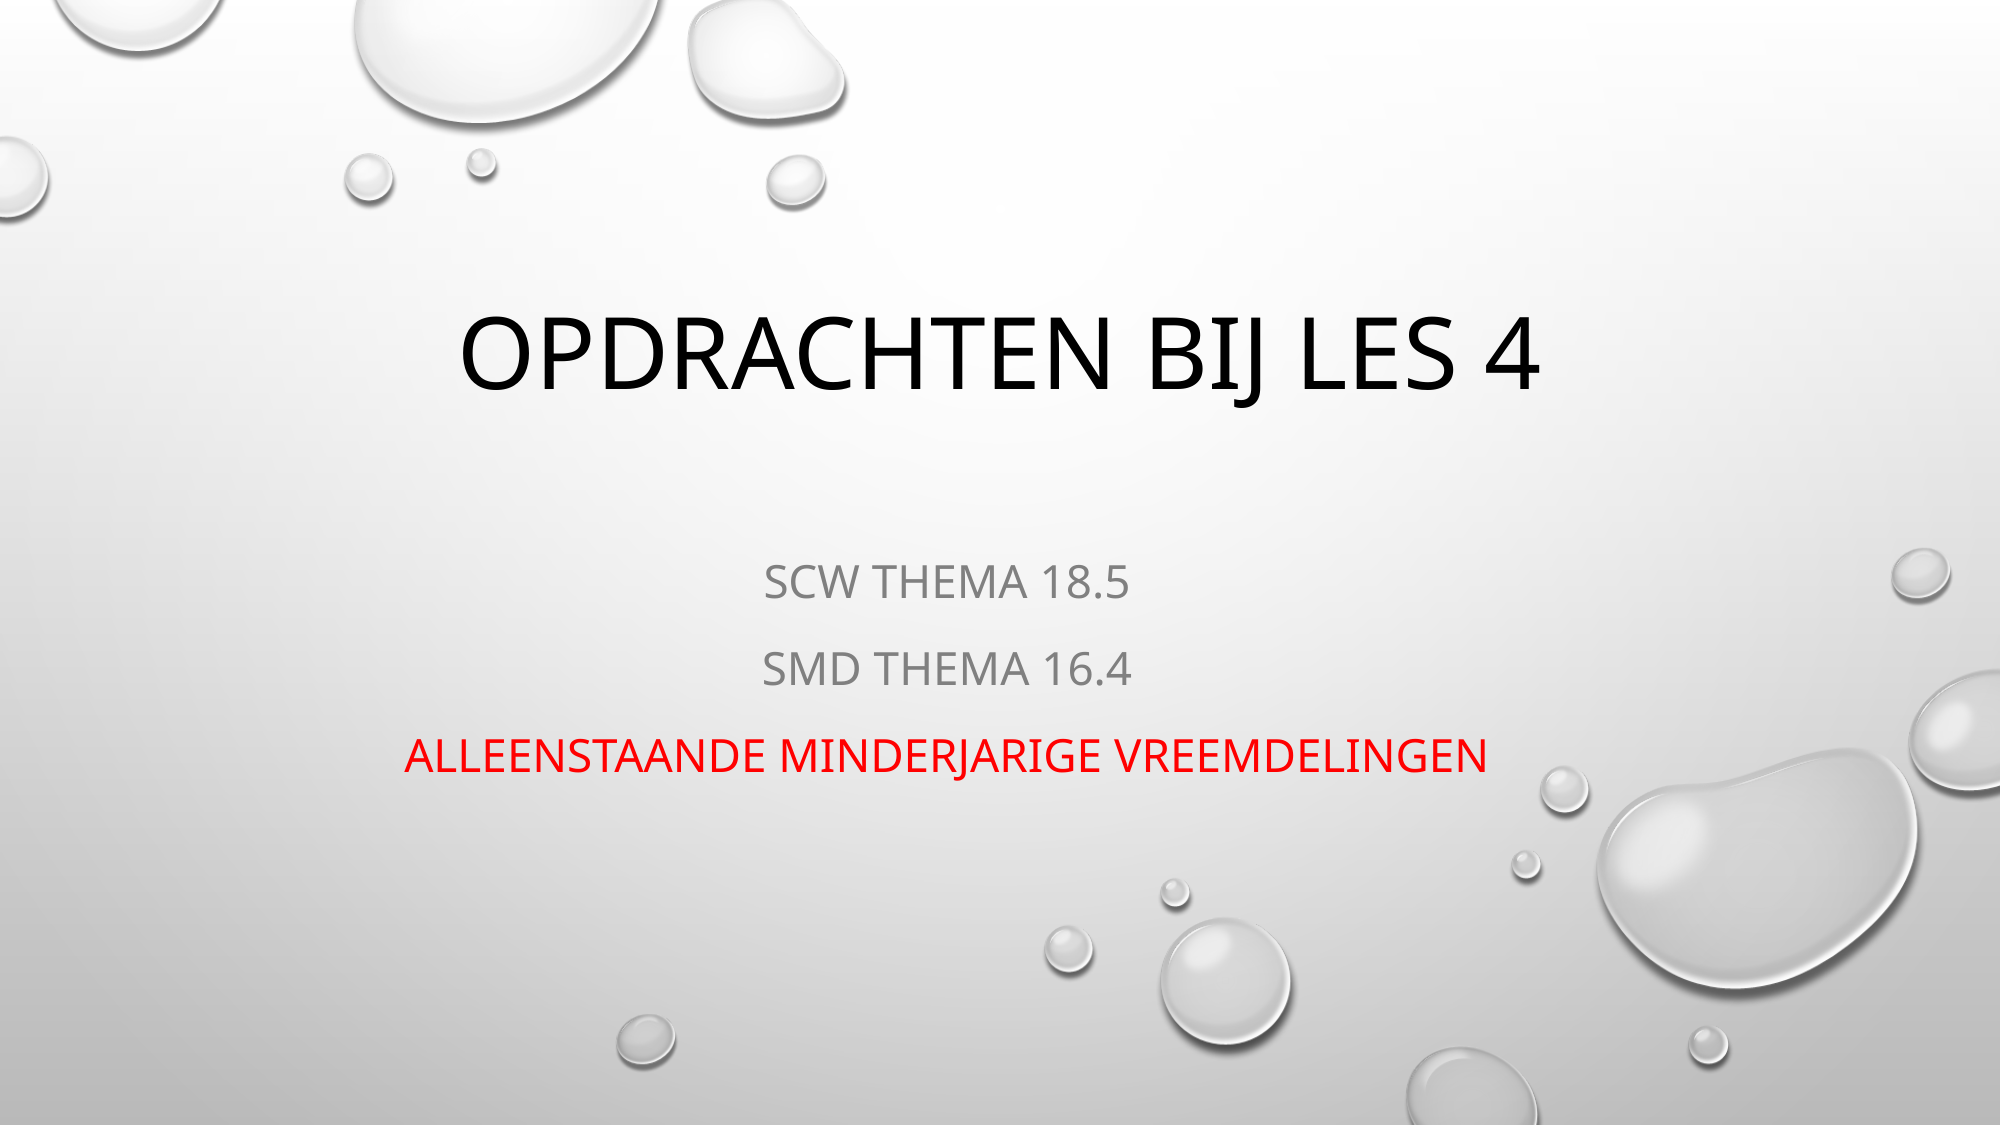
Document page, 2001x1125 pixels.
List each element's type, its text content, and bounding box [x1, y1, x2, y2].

picture [0, 0, 2000, 1125]
subtitle SCW Thema 18.5 SMD Thema 16.4 Alleenstaande Minderjarige vreemdelingen [181, 534, 1713, 863]
title Opdrachten bij les 4 [287, 213, 1713, 419]
